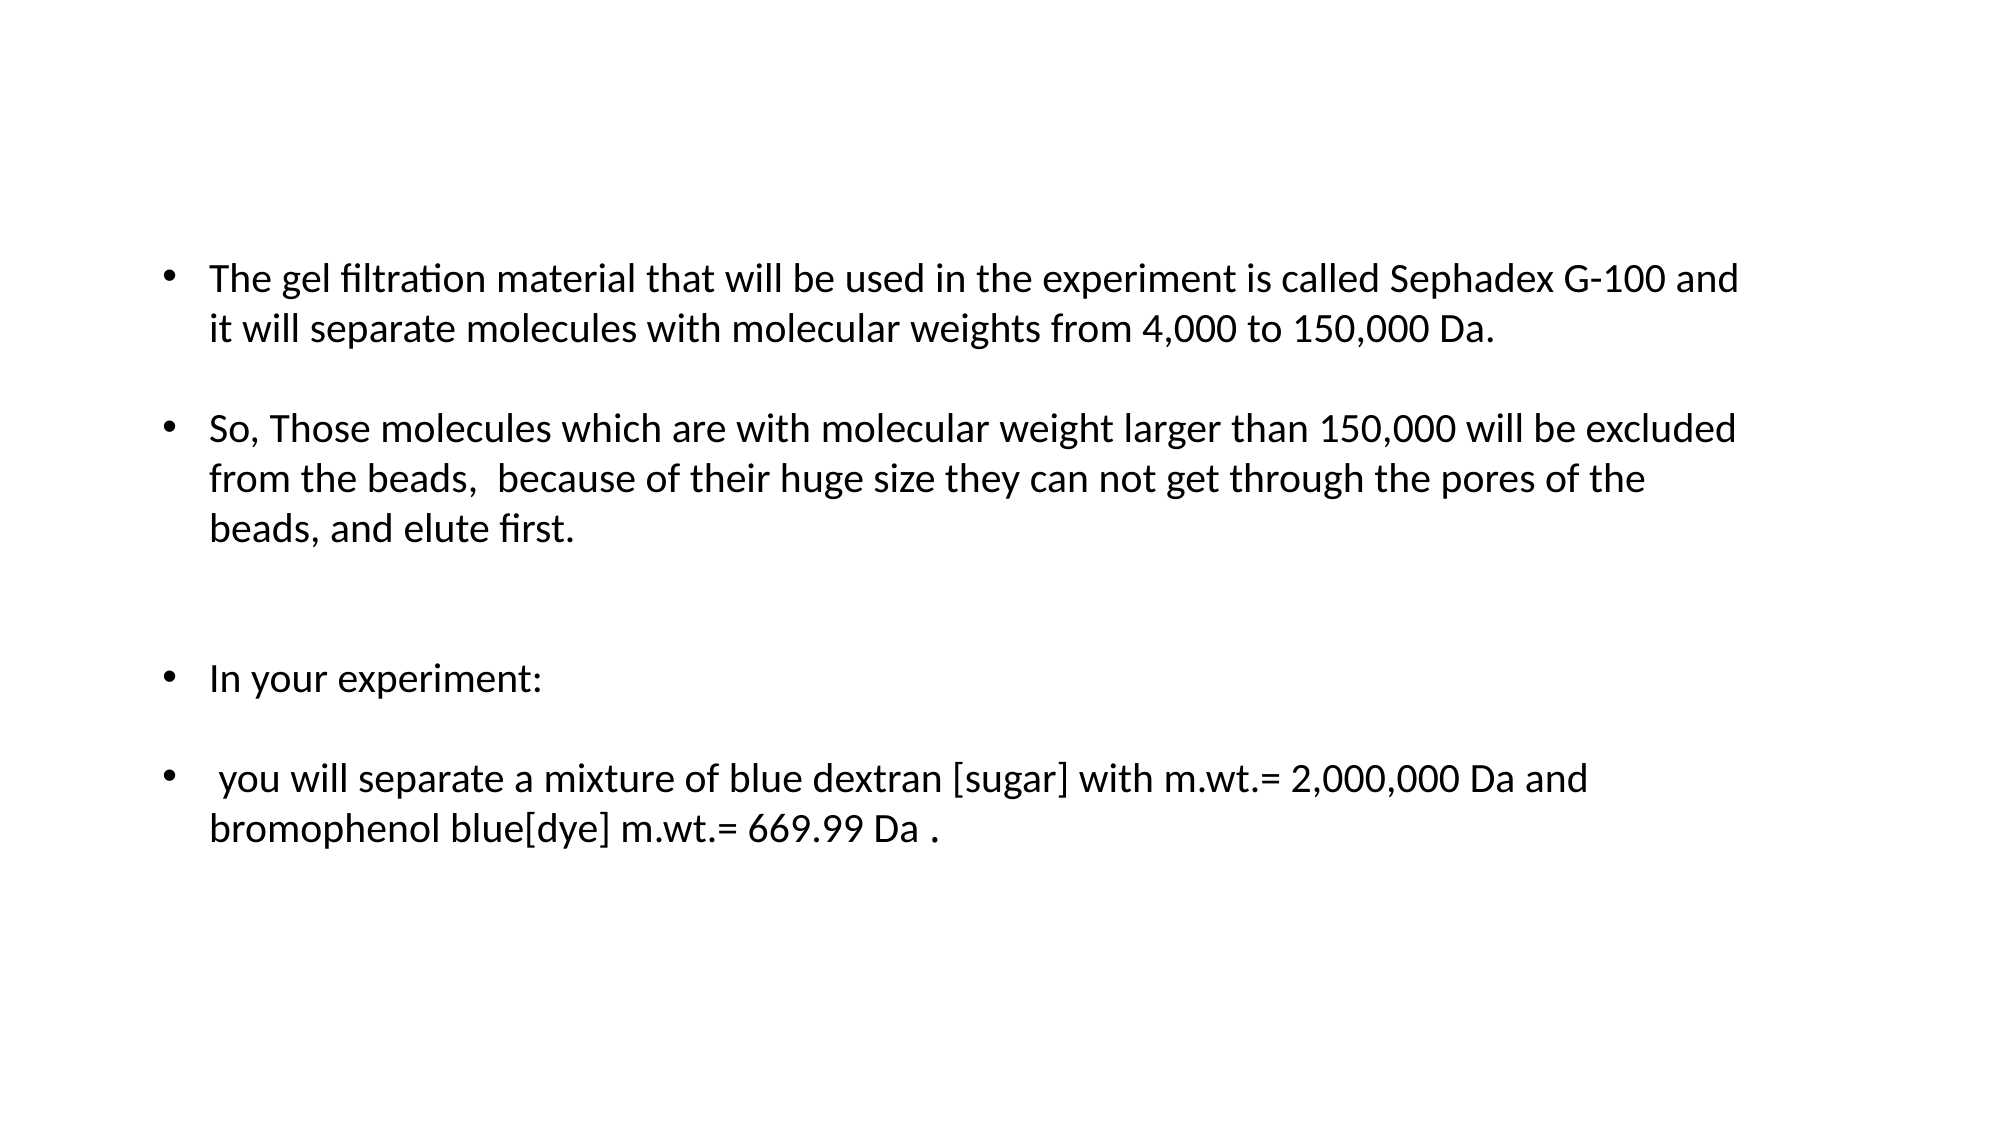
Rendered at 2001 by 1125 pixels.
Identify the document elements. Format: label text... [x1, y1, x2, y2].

text_box The gel filtration material that will be used in the experiment is called Sephadex G-100 and it will separate molecules with molecular weights from 4,000 to 150,000 Da. So, Those molecules which are with molecular weight larger than 150,000 will be excluded from the beads, because of their huge size they can not get through the pores of the beads, and elute first. In your experiment: you will separate a mixture of blue dextran [sugar] with m.wt.= 2,000,000 Da and bromophenol blue[dye] m.wt.= 669.99 Da . [147, 243, 1756, 904]
